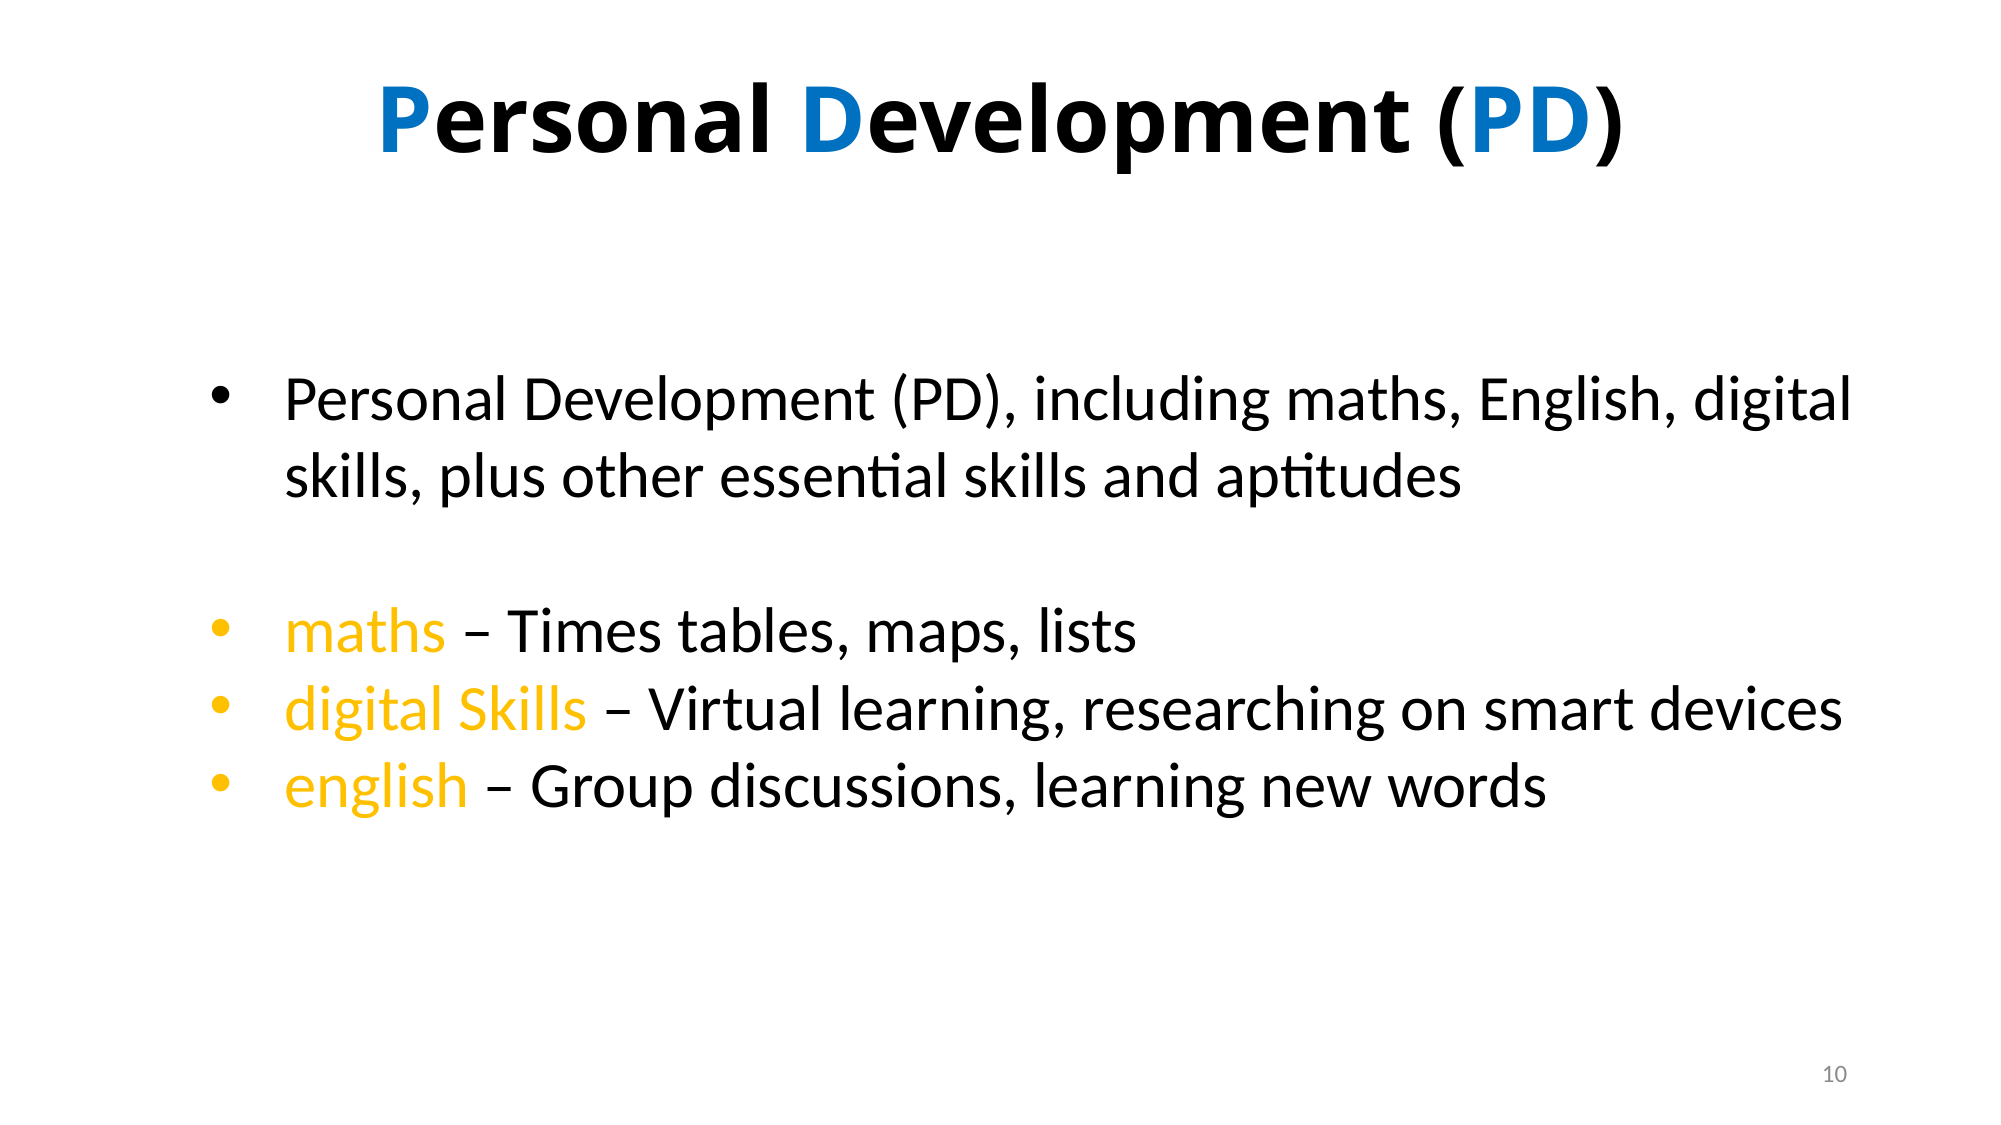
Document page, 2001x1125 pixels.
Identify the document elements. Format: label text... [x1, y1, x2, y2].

slide_number 10 [1412, 1042, 1863, 1103]
text_box Personal Development (PD), including maths, English, digital skills, plus other essential skills and aptitudes maths – Times tables, maps, lists digital Skills – Virtual learning, researching on smart devices english – Group discussions, learning new words [119, 348, 1881, 828]
text_box Personal Development (PD) [137, 65, 1863, 193]
